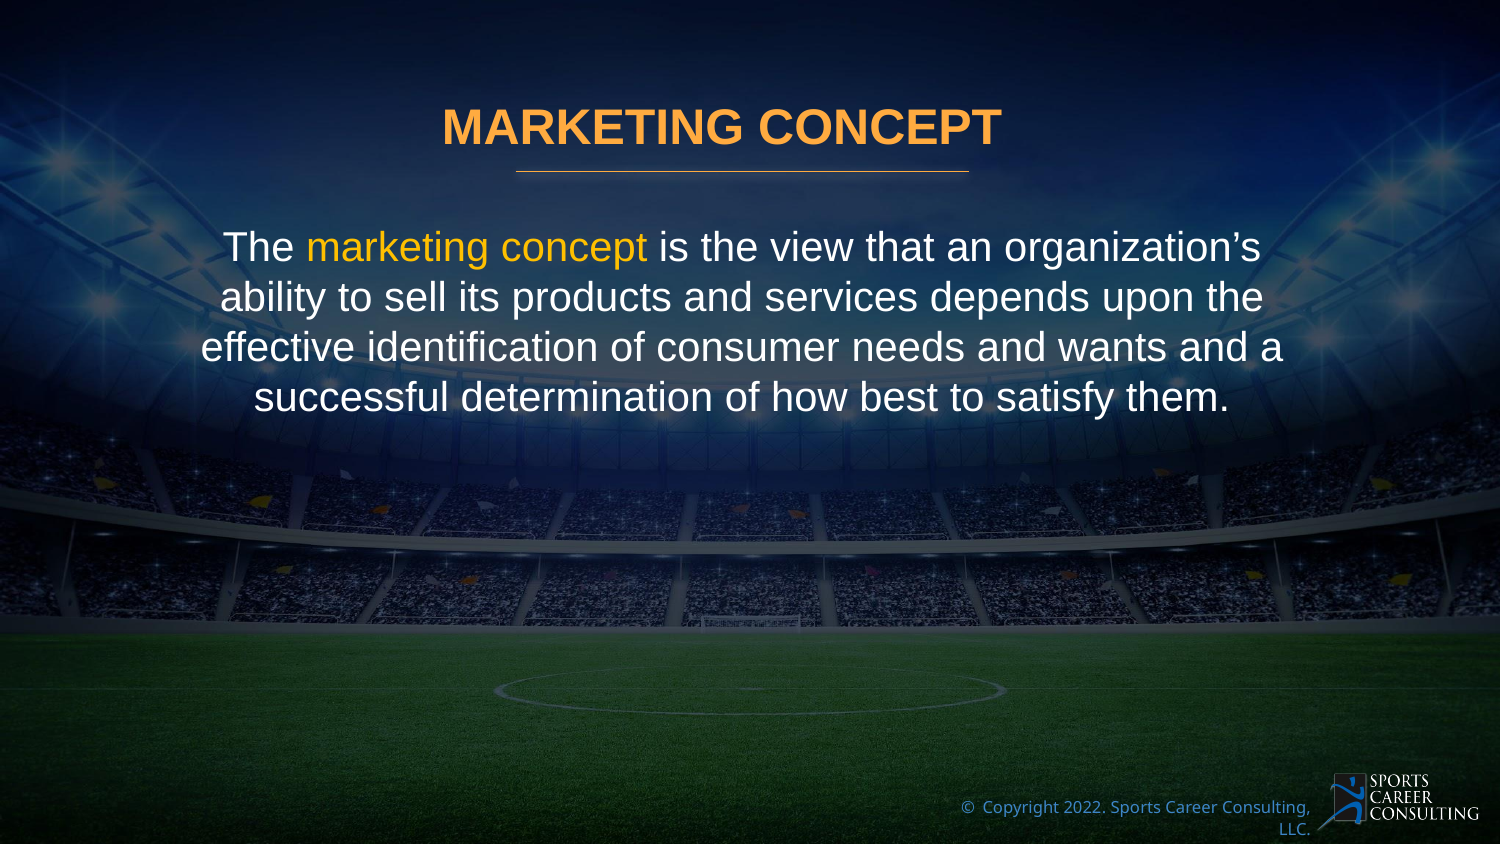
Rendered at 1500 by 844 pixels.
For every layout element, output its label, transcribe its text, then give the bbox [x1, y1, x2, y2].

text_box © Copyright 2022. Sports Career Consulting, LLC. [914, 769, 1326, 844]
list The marketing concept is the view that an organization’s ability to sell its products and services depends upon the effective identification of consumer needs and wants and a successful determination of how best to satisfy them. [153, 204, 1331, 703]
picture [0, 0, 1500, 844]
title MARKETING CONCEPT [251, 79, 1193, 171]
